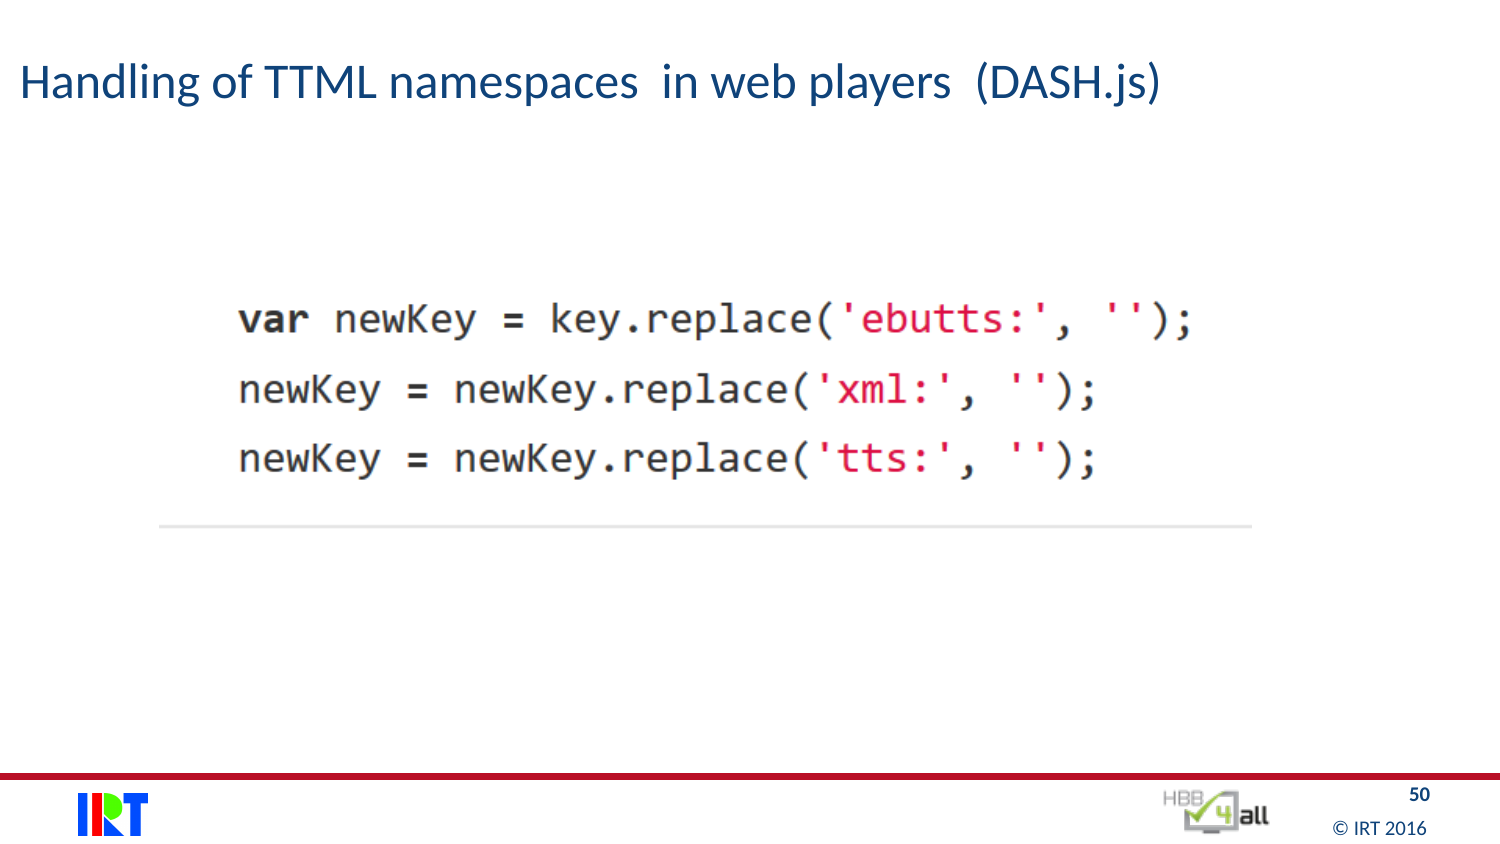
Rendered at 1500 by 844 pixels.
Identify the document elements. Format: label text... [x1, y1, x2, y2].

picture [1163, 787, 1270, 844]
picture [159, 256, 1252, 531]
picture [78, 793, 148, 836]
title Handling of TTML namespaces in web players (DASH.js) [19, 55, 1497, 173]
